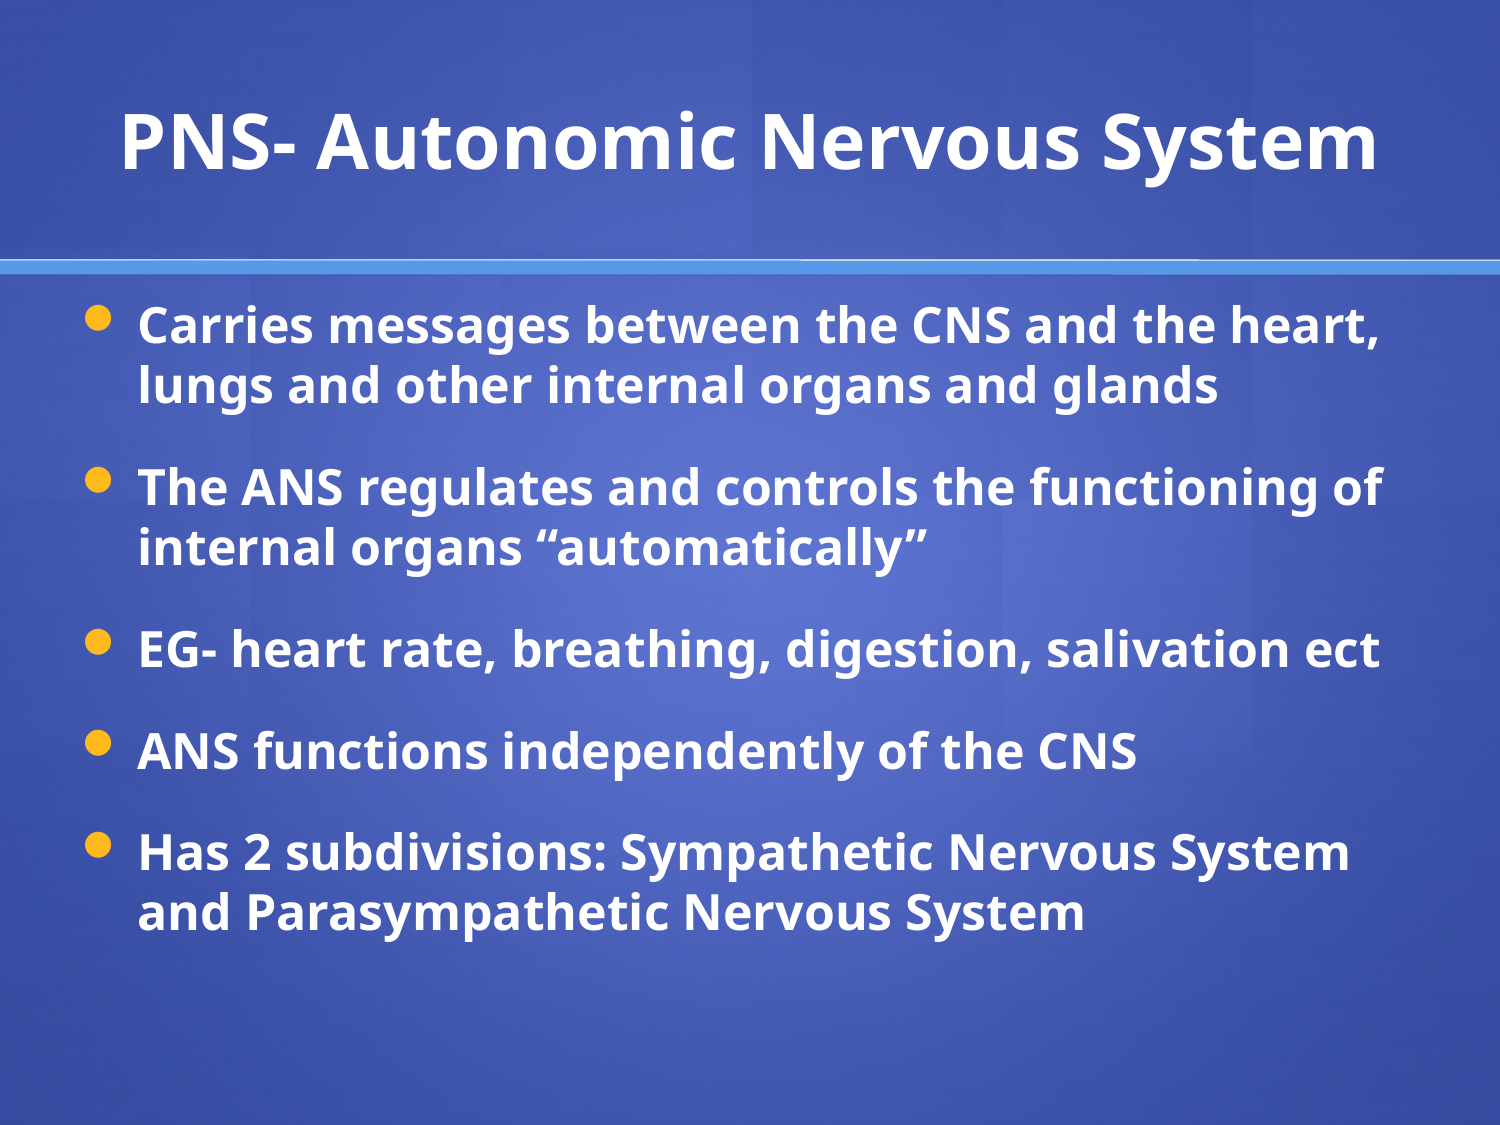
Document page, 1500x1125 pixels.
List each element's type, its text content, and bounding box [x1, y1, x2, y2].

list Carries messages between the CNS and the heart, lungs and other internal organs and glands The ANS regulates and controls the functioning of internal organs “automatically” EG- heart rate, breathing, digestion, salivation ect ANS functions independently of the CNS Has 2 subdivisions: Sympathetic Nervous System and Parasympathetic Nervous System [66, 286, 1453, 1125]
title PNS- Autonomic Nervous System [75, 45, 1425, 233]
